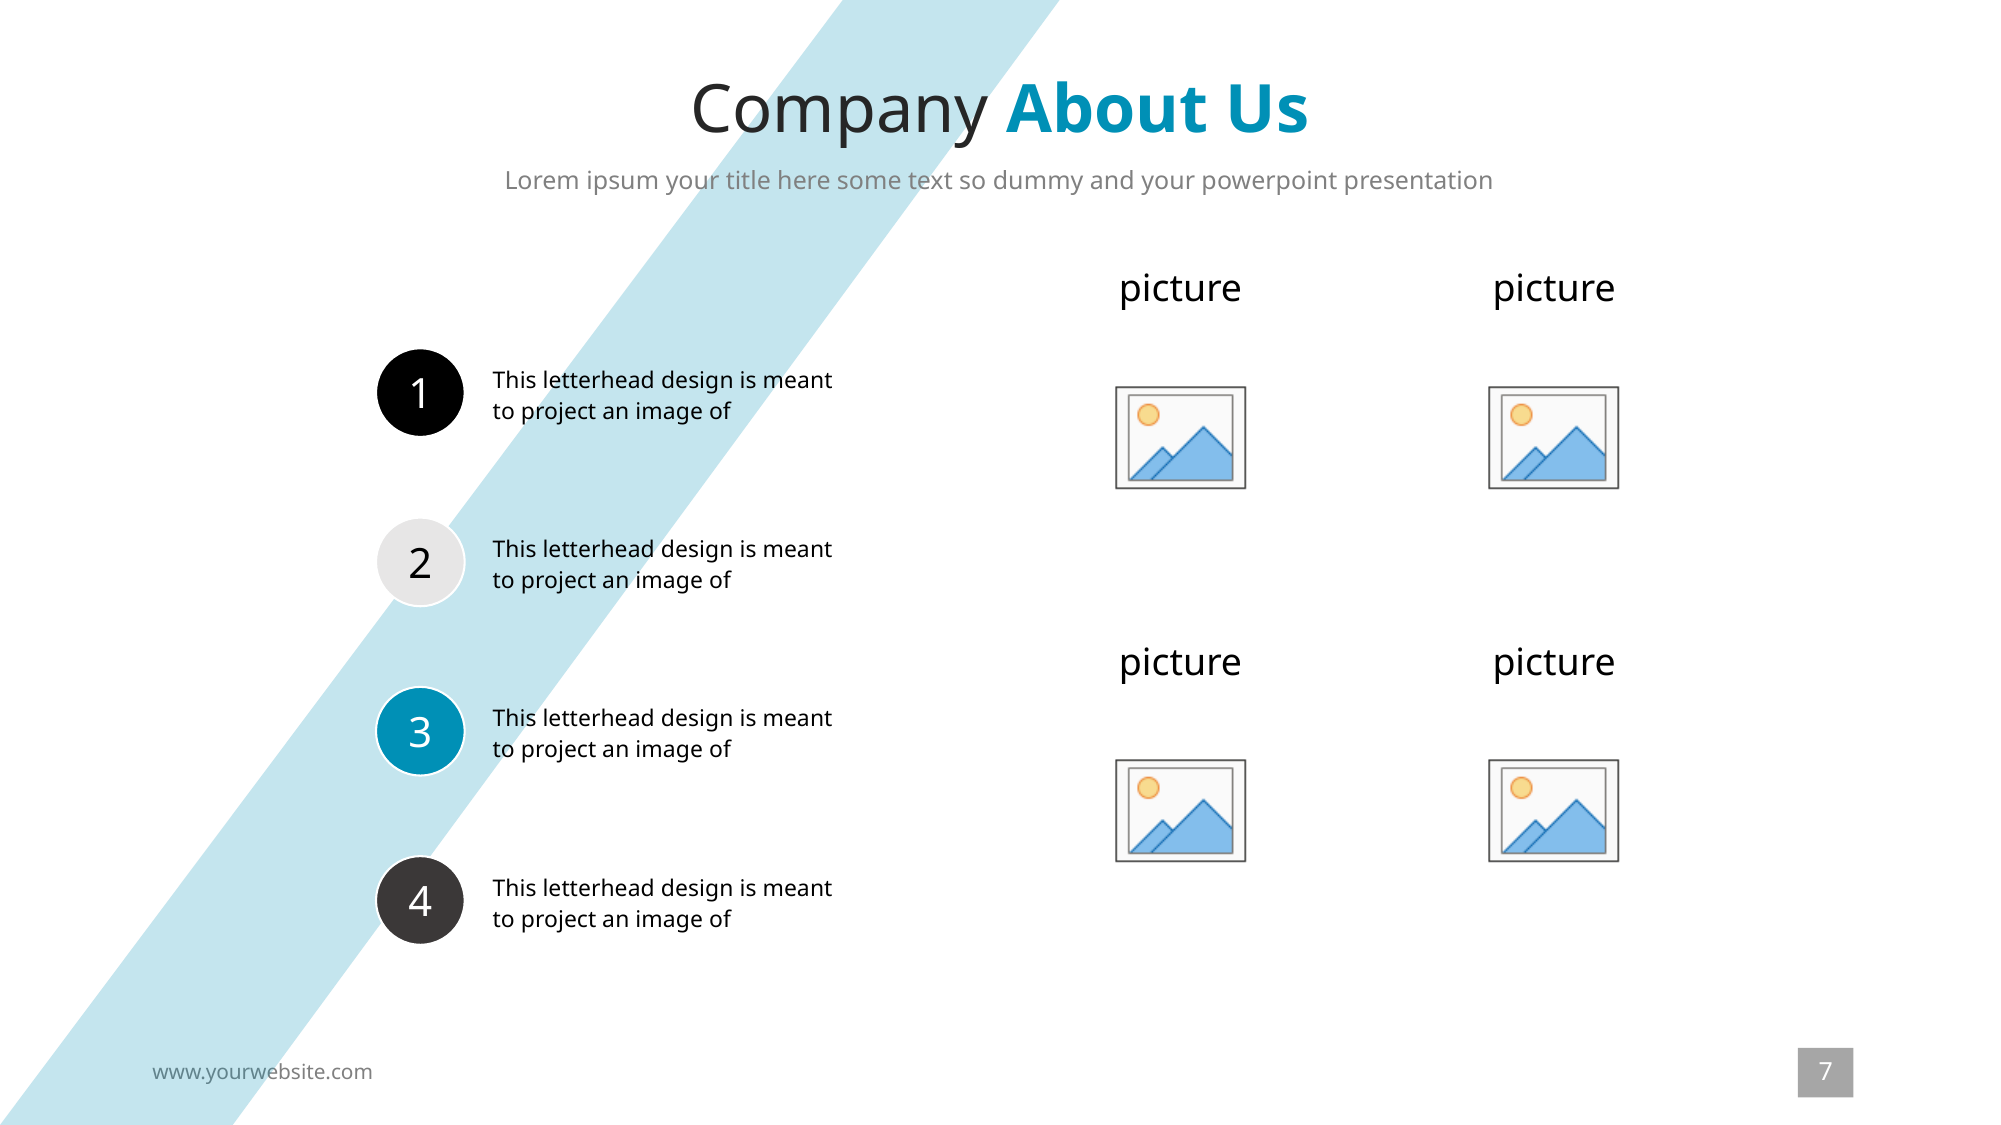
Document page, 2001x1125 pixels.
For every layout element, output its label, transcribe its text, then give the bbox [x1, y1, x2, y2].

picture [999, 630, 1362, 992]
picture [999, 256, 1362, 619]
picture [1373, 630, 1736, 992]
text_box [582, 207, 908, 348]
title Company About Us [137, 55, 1863, 160]
text_box [801, 0, 1060, 55]
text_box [376, 348, 855, 945]
text_box [0, 623, 376, 1125]
slide_number 7 [1788, 1042, 1863, 1103]
footer www.yourwebsite.com [137, 1042, 415, 1103]
picture [1373, 256, 1736, 619]
list Lorem ipsum your title here some text so dummy and your powerpoint presentation [137, 160, 1863, 207]
